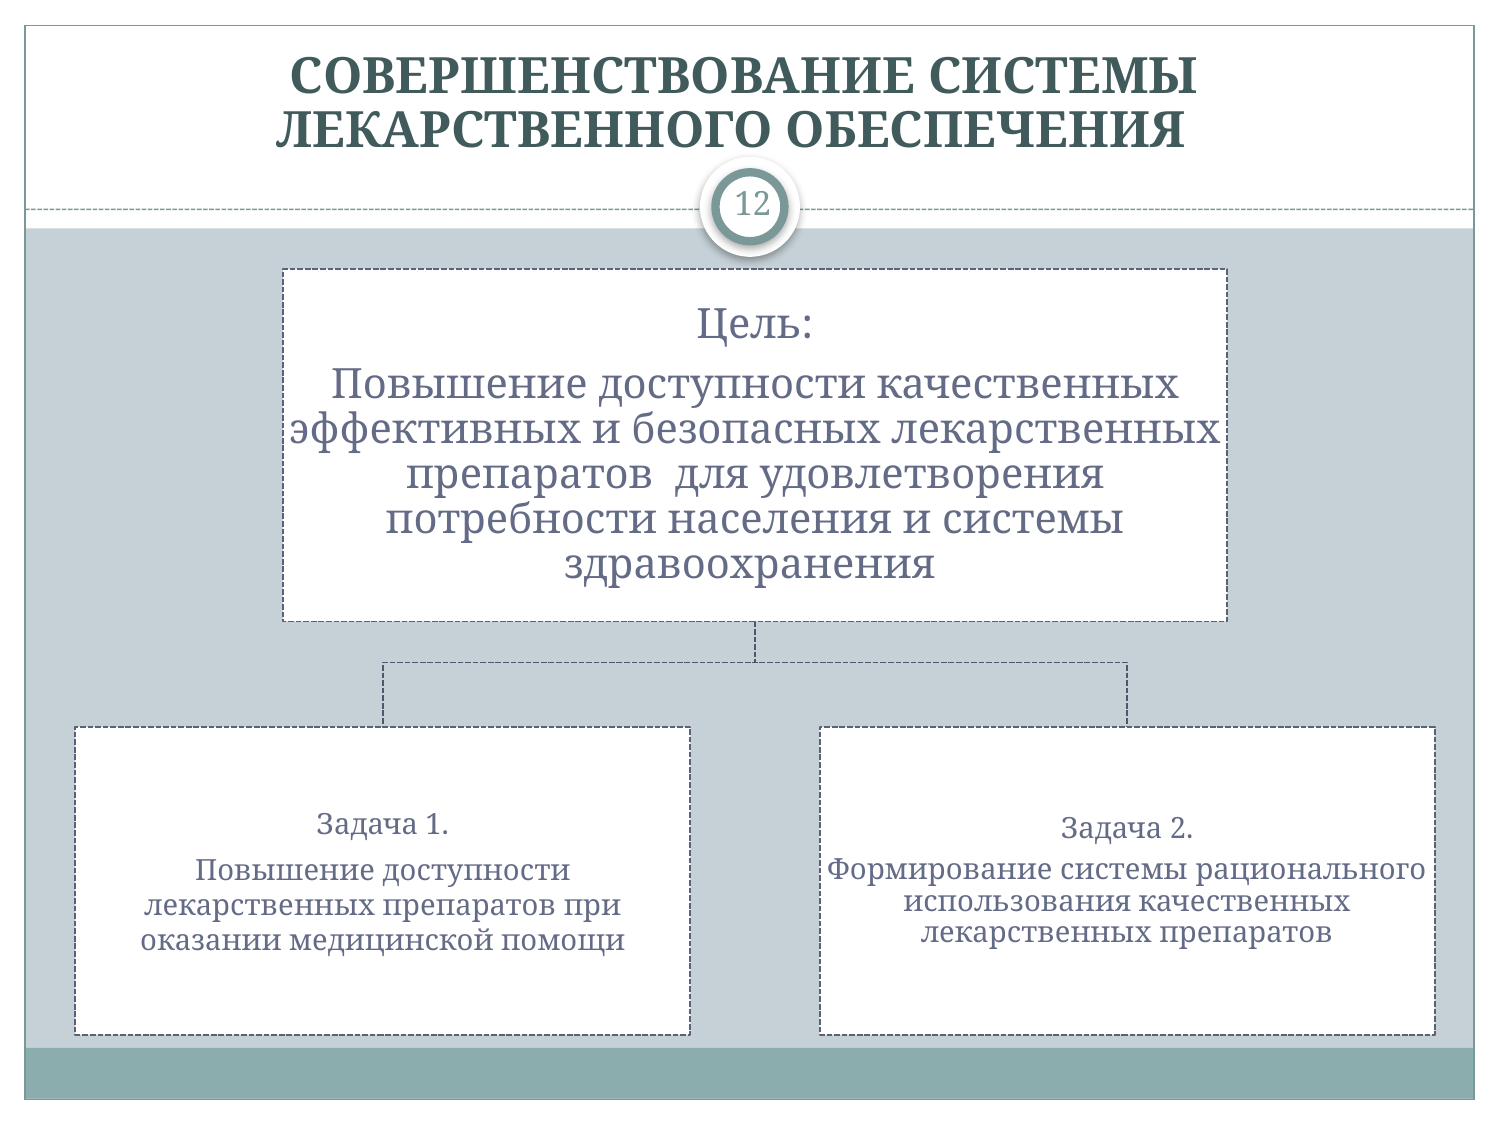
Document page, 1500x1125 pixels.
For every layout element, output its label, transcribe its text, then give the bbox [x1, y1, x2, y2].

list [74, 182, 1436, 1098]
slide_number 12 [715, 168, 791, 179]
text_box СОВЕРШЕНСТВОВАНИЕ СИСТЕМЫ ЛЕКАРСТВЕННОГО ОБЕСПЕЧЕНИЯ [53, 42, 1436, 166]
